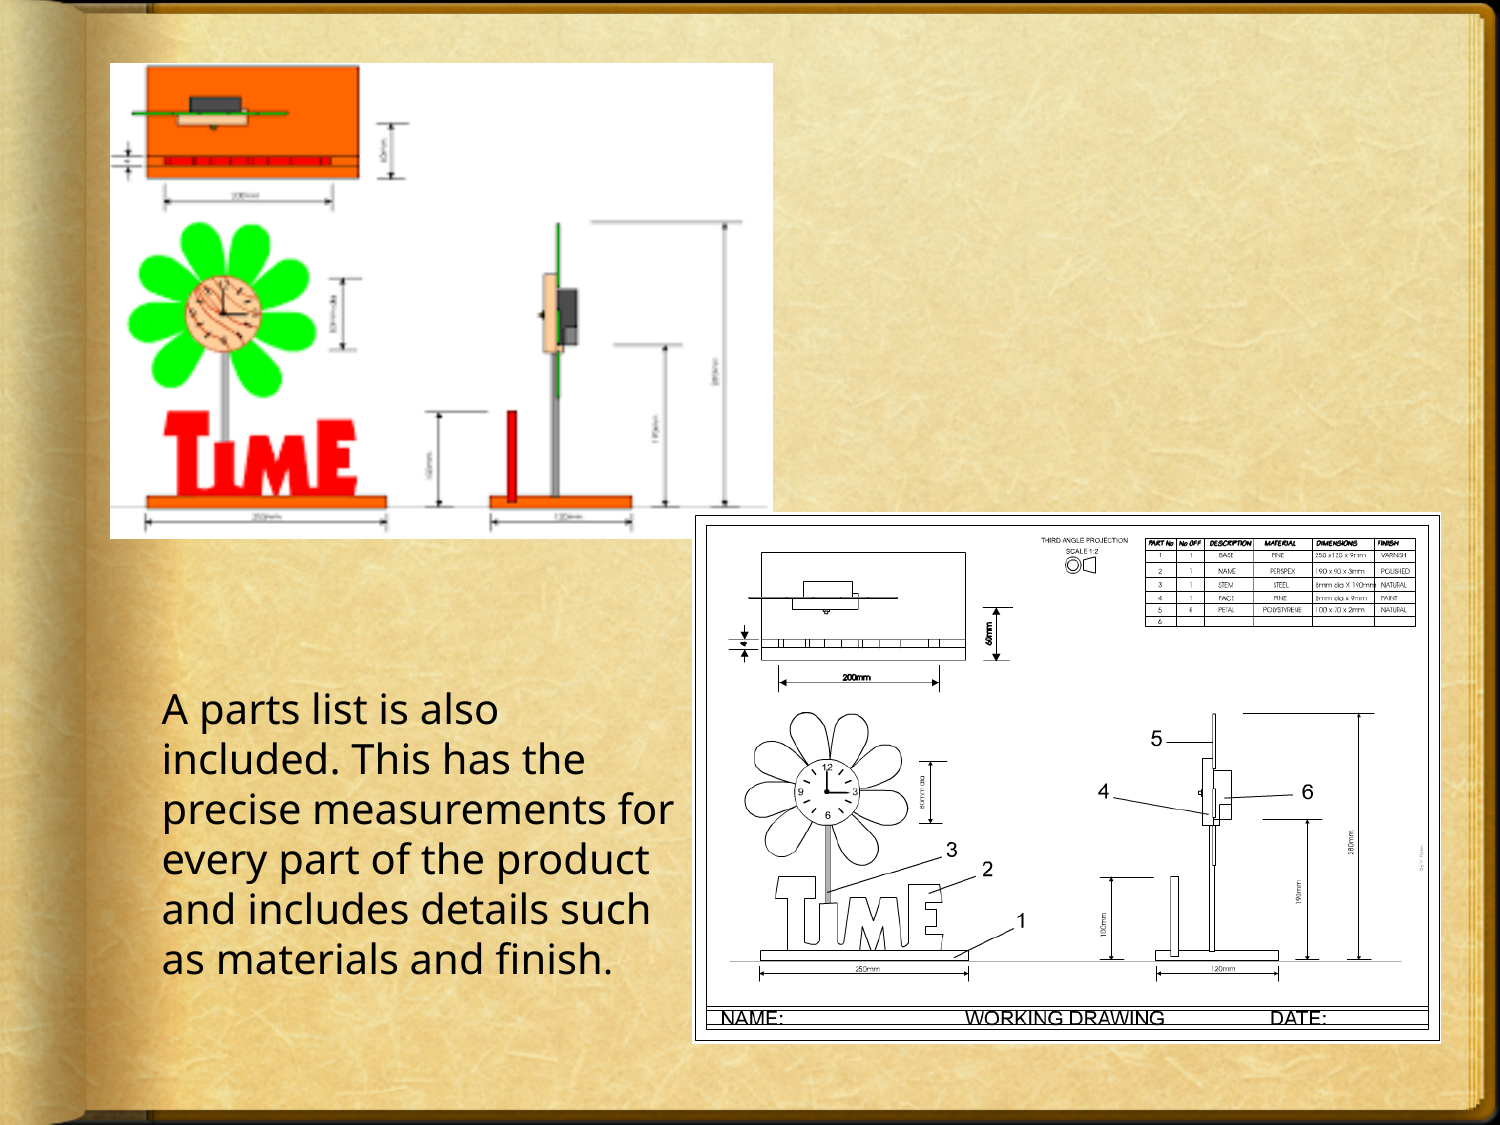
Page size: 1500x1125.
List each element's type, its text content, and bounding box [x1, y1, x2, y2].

picture [0, 0, 1500, 1125]
text_box A parts list is also included. This has the precise measurements for every part of the product and includes details such as materials and finish. [146, 675, 691, 1036]
